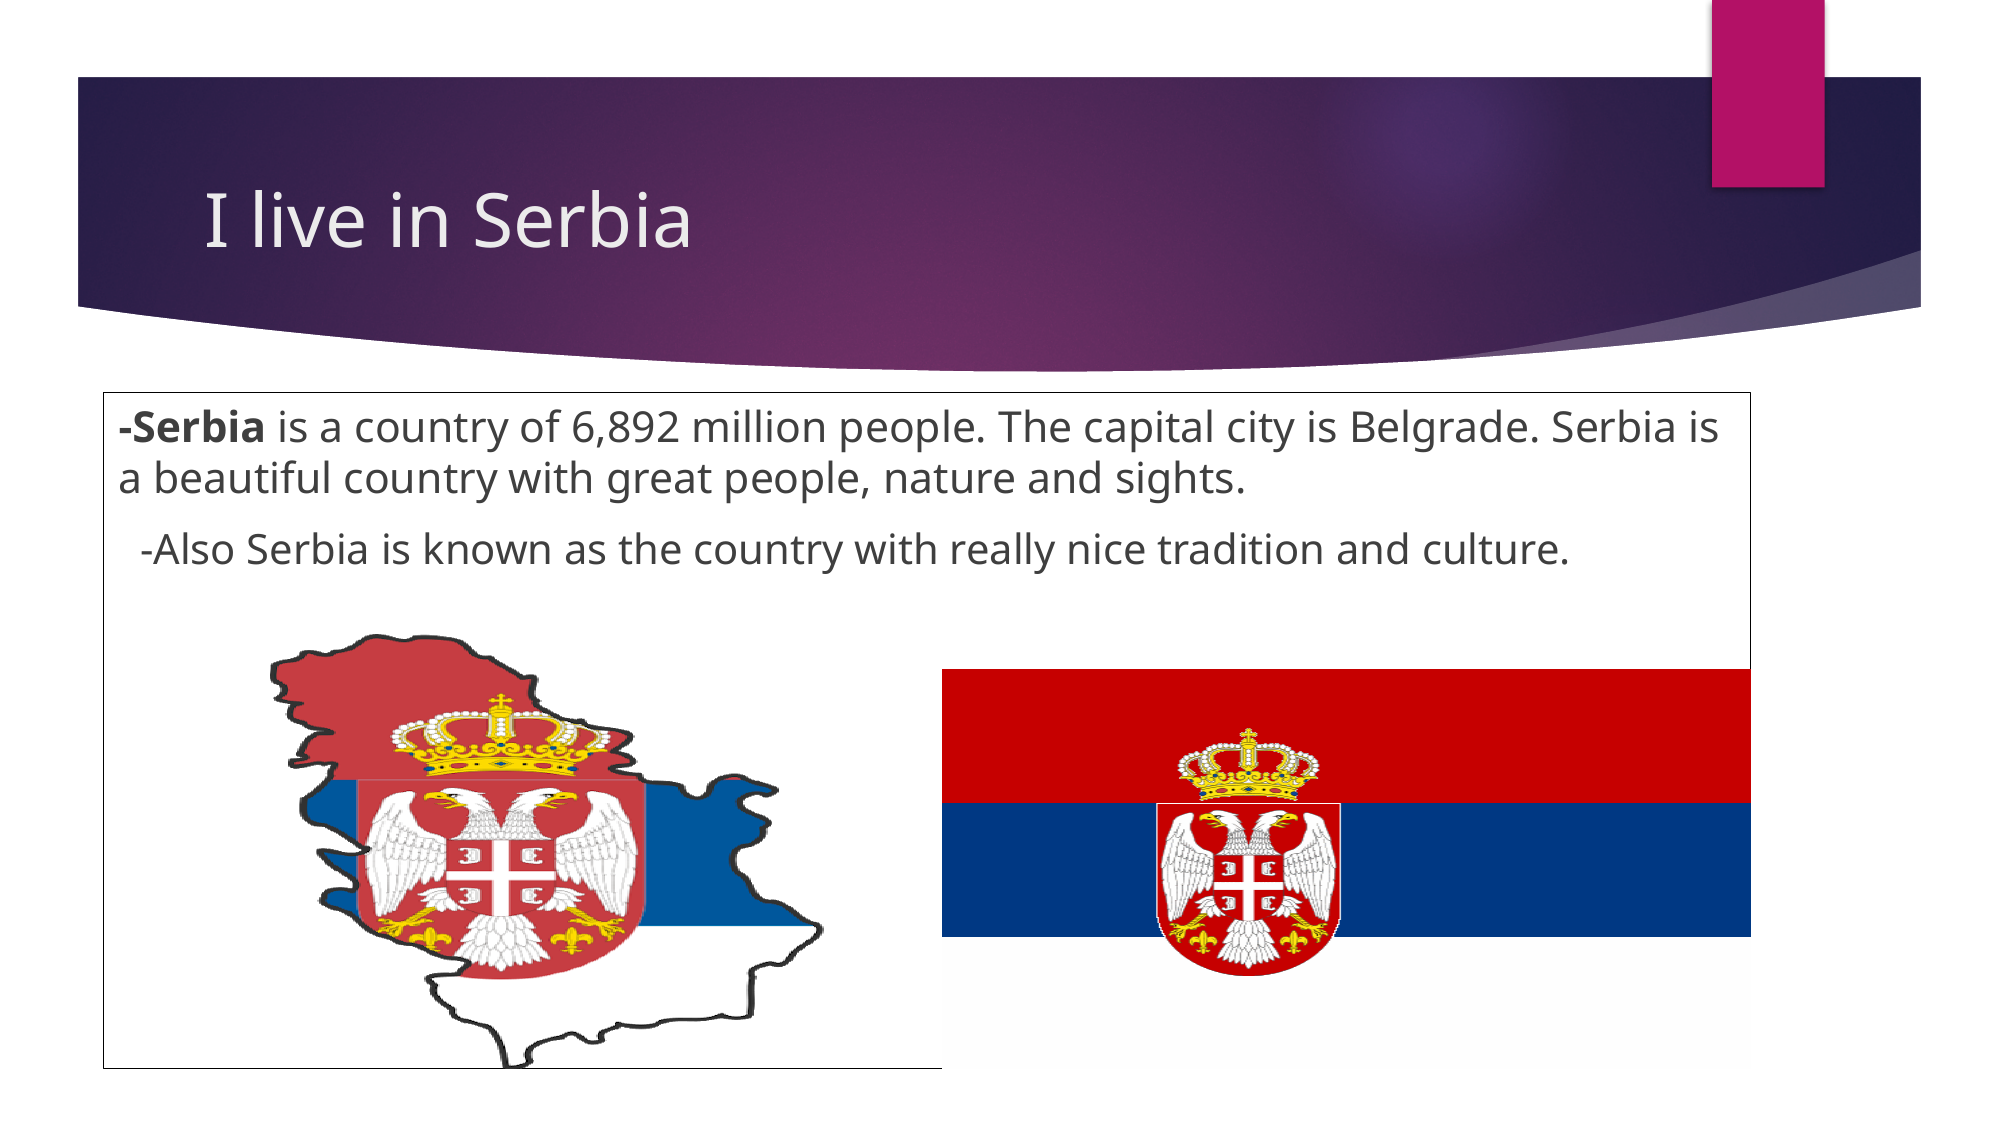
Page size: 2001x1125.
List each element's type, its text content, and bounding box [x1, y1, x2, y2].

picture [79, 78, 1920, 371]
title I live in Serbia [189, 159, 1627, 276]
picture [942, 669, 1751, 1069]
list -Serbia is a country of 6,892 million people. The capital city is Belgrade. Serbia is a beautiful country with great people, nature and sights. -Also Serbia is known as the country with really nice tradition and culture. [103, 392, 1751, 1069]
picture [270, 634, 824, 1069]
